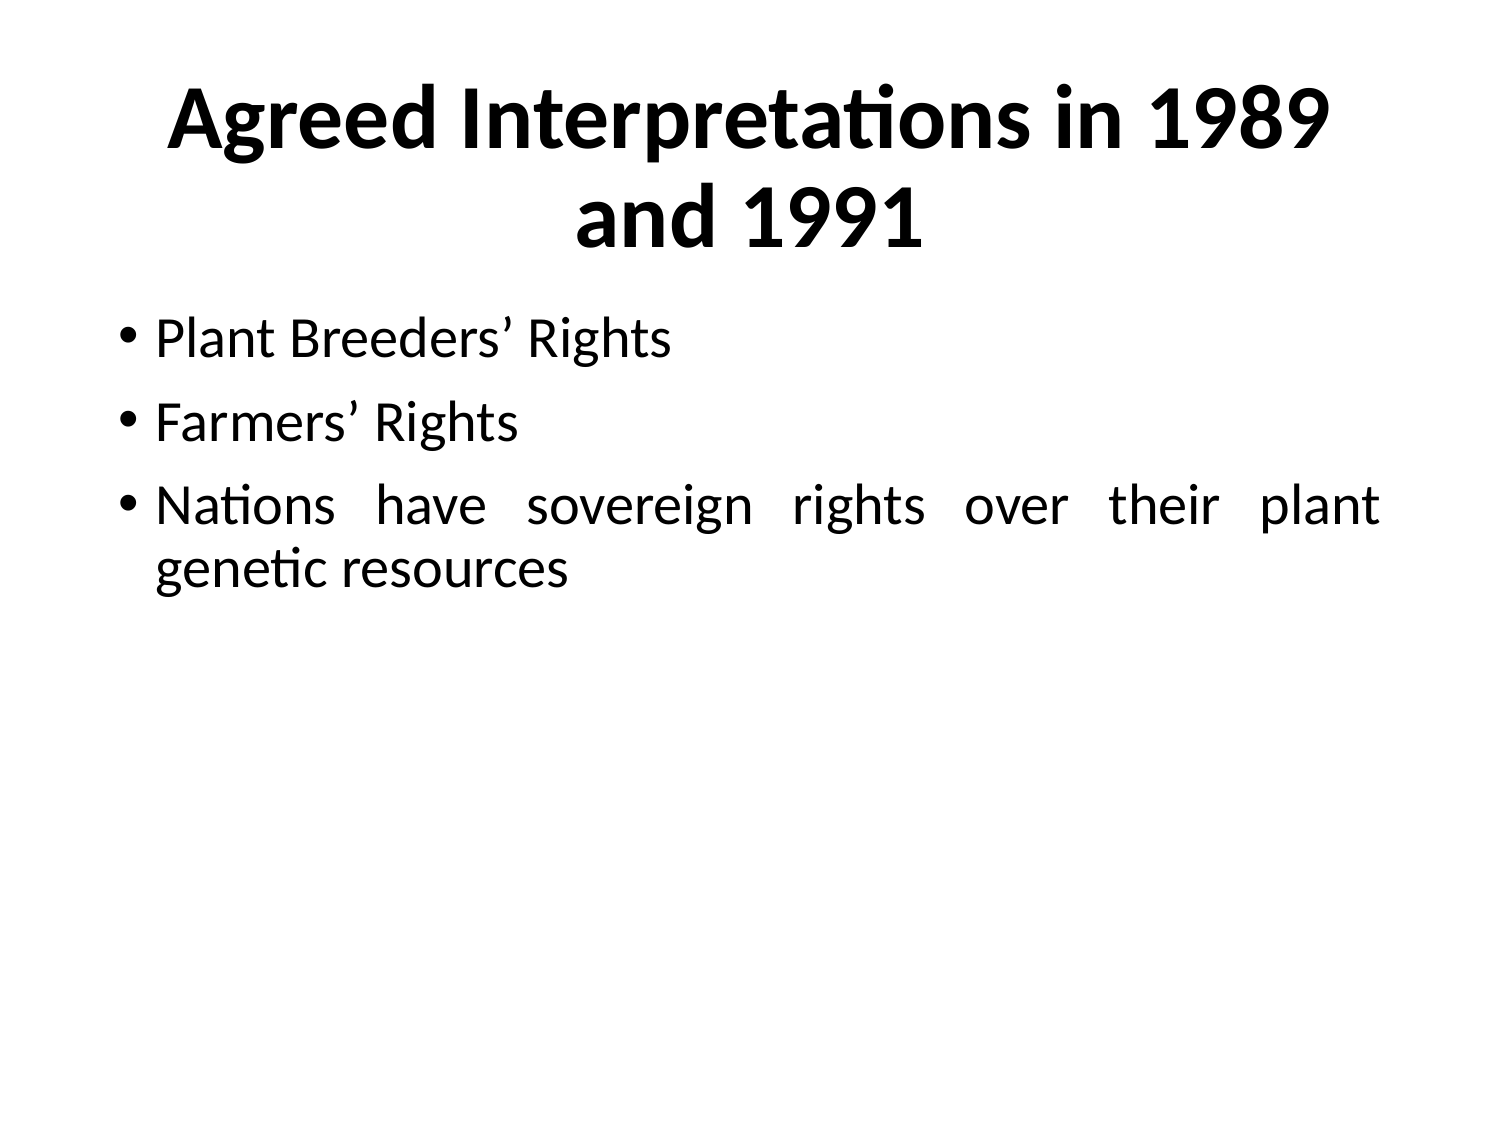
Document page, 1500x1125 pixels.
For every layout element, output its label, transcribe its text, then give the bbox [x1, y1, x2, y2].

title Agreed Interpretations in 1989 and 1991 [103, 59, 1397, 278]
list Plant Breeders’ Rights Farmers’ Rights Nations have sovereign rights over their plant genetic resources [103, 299, 1397, 1014]
